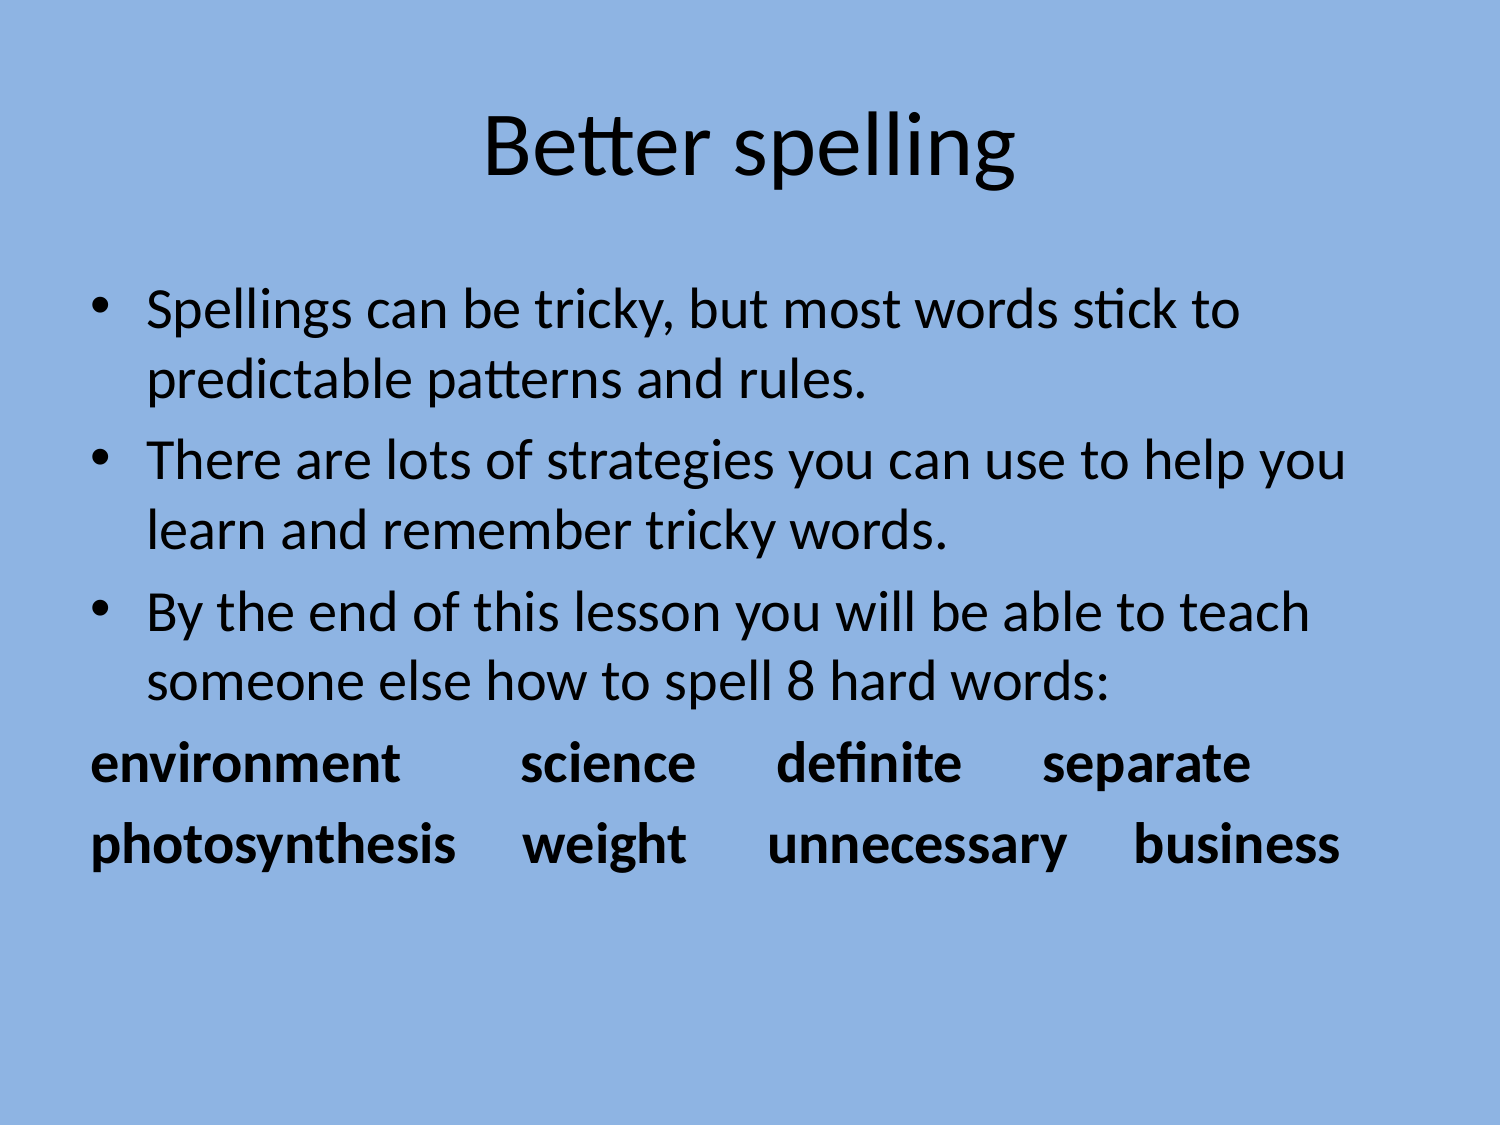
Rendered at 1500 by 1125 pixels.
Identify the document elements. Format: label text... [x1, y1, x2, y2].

title Better spelling [75, 45, 1425, 233]
list Spellings can be tricky, but most words stick to predictable patterns and rules. There are lots of strategies you can use to help you learn and remember tricky words. By the end of this lesson you will be able to teach someone else how to spell 8 hard words: environment science definite separate photosynthesis weight unnecessary business [75, 262, 1425, 1005]
